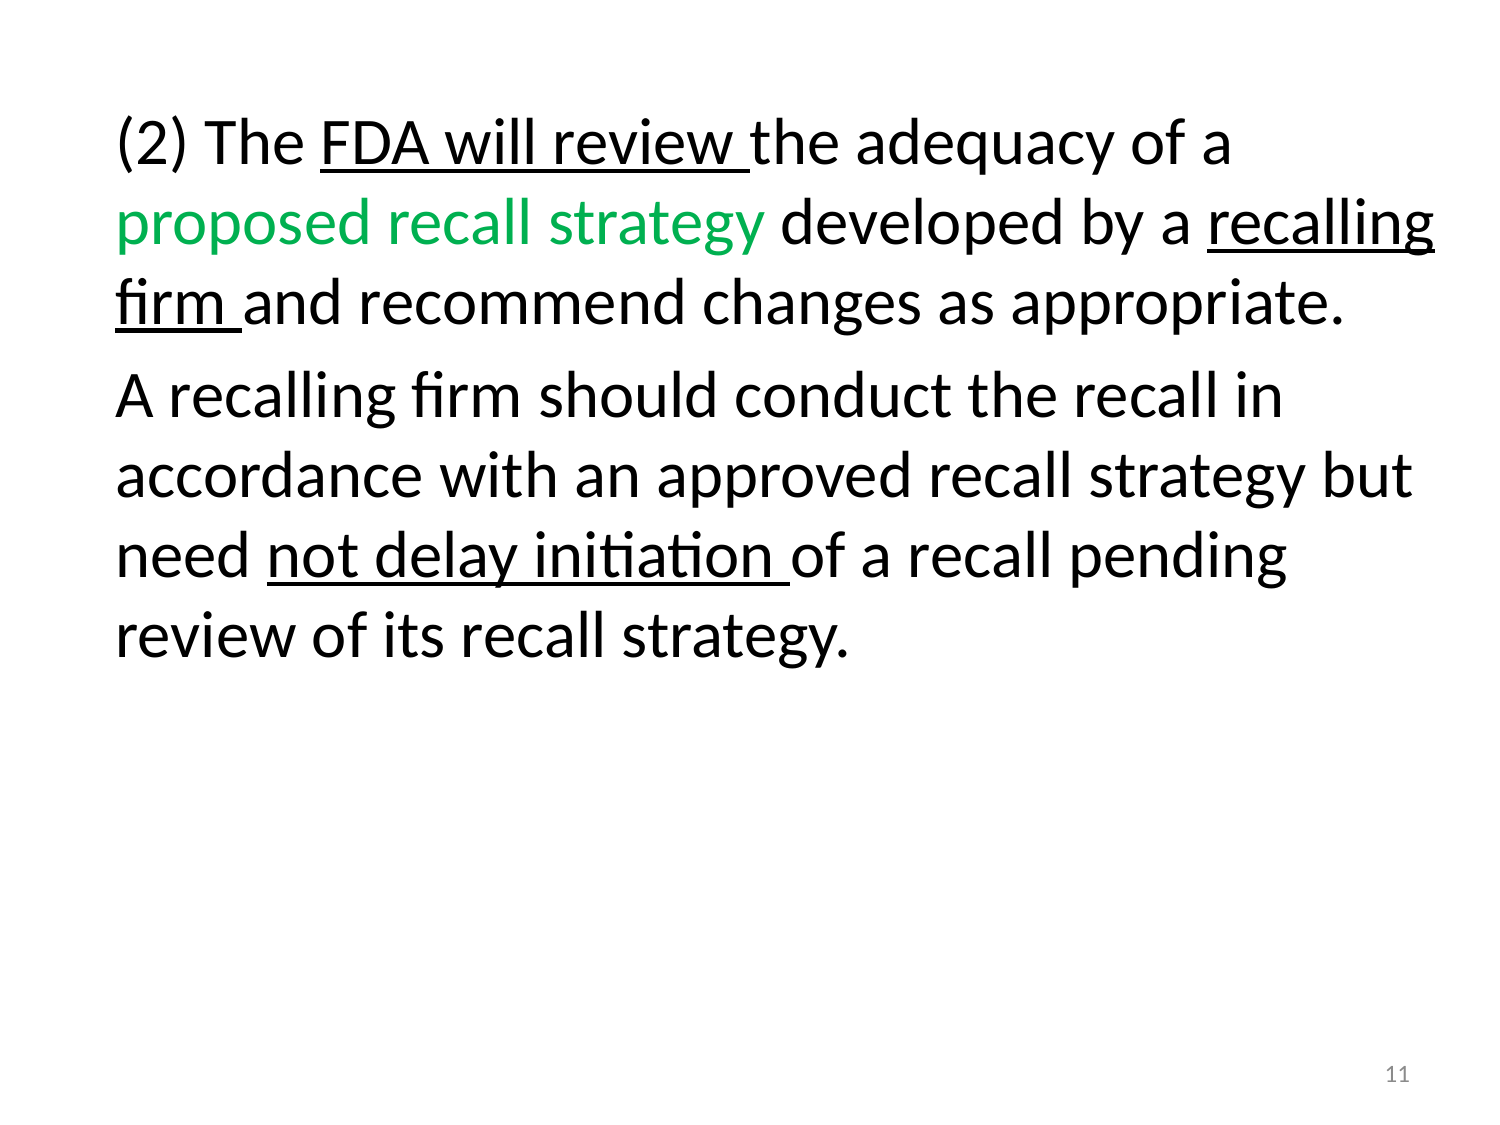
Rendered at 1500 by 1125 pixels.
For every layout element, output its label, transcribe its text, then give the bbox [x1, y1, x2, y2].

list (2) The FDA will review the adequacy of a proposed recall strategy developed by a recalling firm and recommend changes as appropriate. A recalling firm should conduct the recall in accordance with an approved recall strategy but need not delay initiation of a recall pending review of its recall strategy. [100, 90, 1451, 1029]
slide_number 11 [1074, 1042, 1425, 1103]
